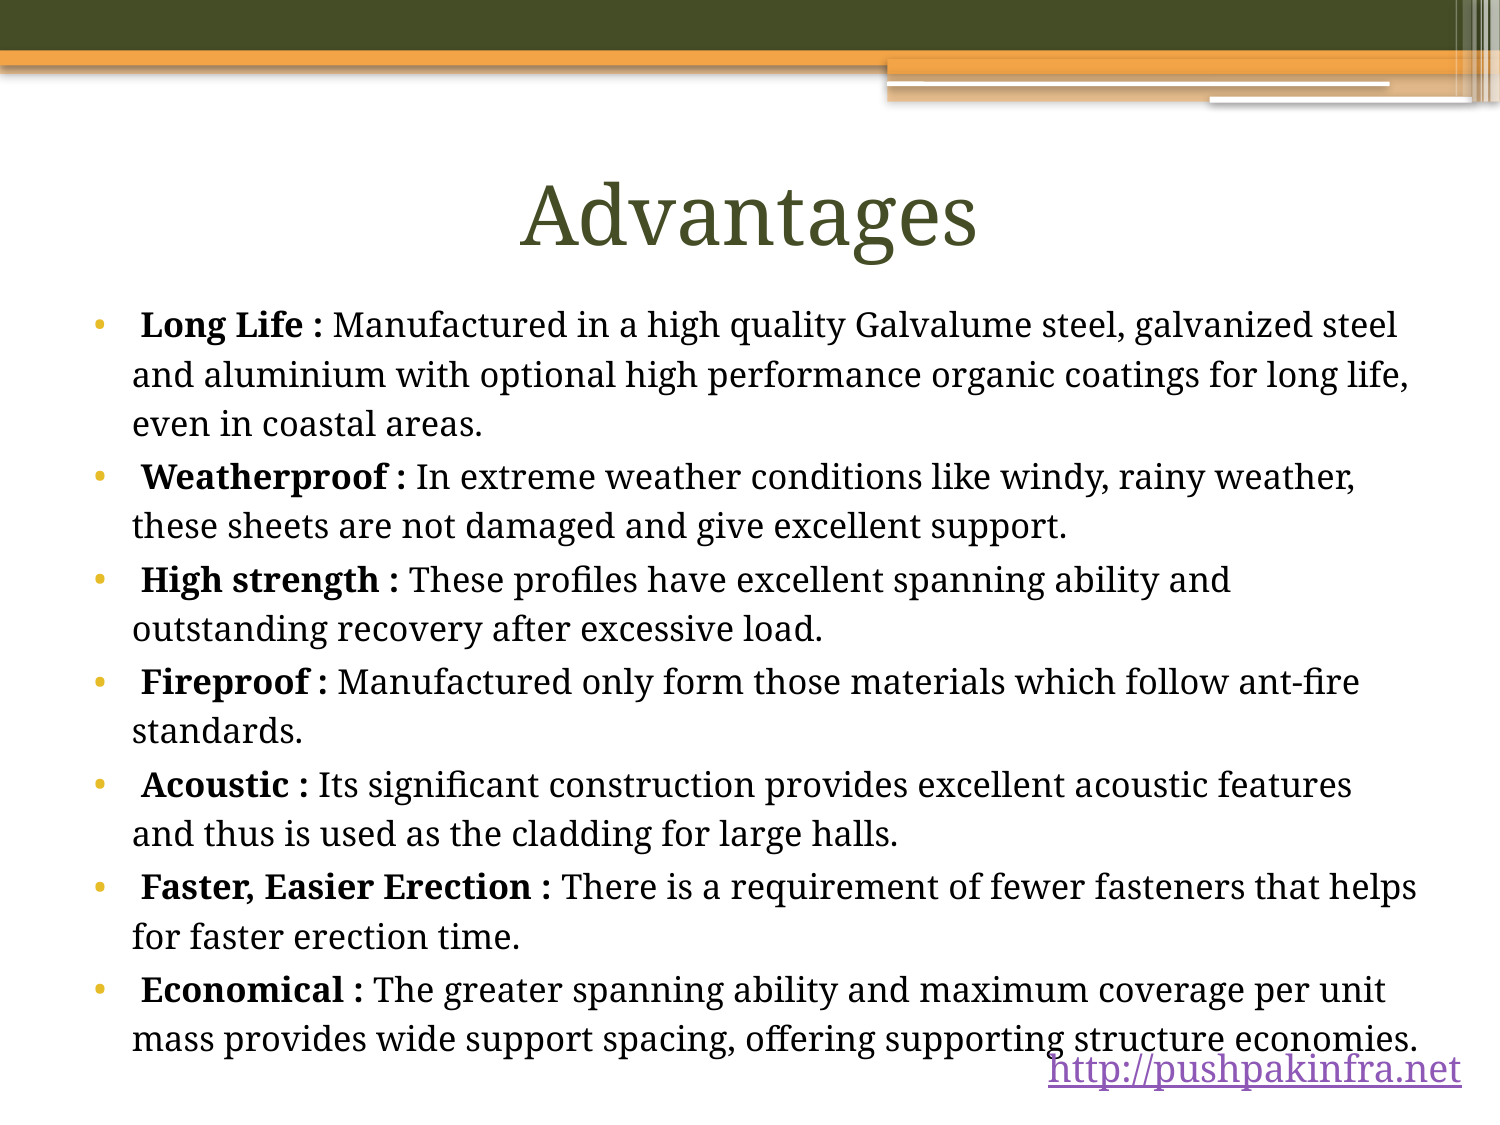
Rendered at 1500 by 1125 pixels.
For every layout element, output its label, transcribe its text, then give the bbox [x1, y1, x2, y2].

list Long Life : Manufactured in a high quality Galvalume steel, galvanized steel and aluminium with optional high performance organic coatings for long life, even in coastal areas. Weatherproof : In extreme weather conditions like windy, rainy weather, these sheets are not damaged and give excellent support. High strength : These profiles have excellent spanning ability and outstanding recovery after excessive load. Fireproof : Manufactured only form those materials which follow ant-fire standards. Acoustic : Its significant construction provides excellent acoustic features and thus is used as the cladding for large halls. Faster, Easier Erection : There is a requirement of fewer fasteners that helps for faster erection time. Economical : The greater spanning ability and maximum coverage per unit mass provides wide support spacing, offering supporting structure economies. [62, 287, 1438, 1088]
text_box http://pushpakinfra.net [1033, 1037, 1477, 1104]
title Advantages [75, 125, 1425, 287]
